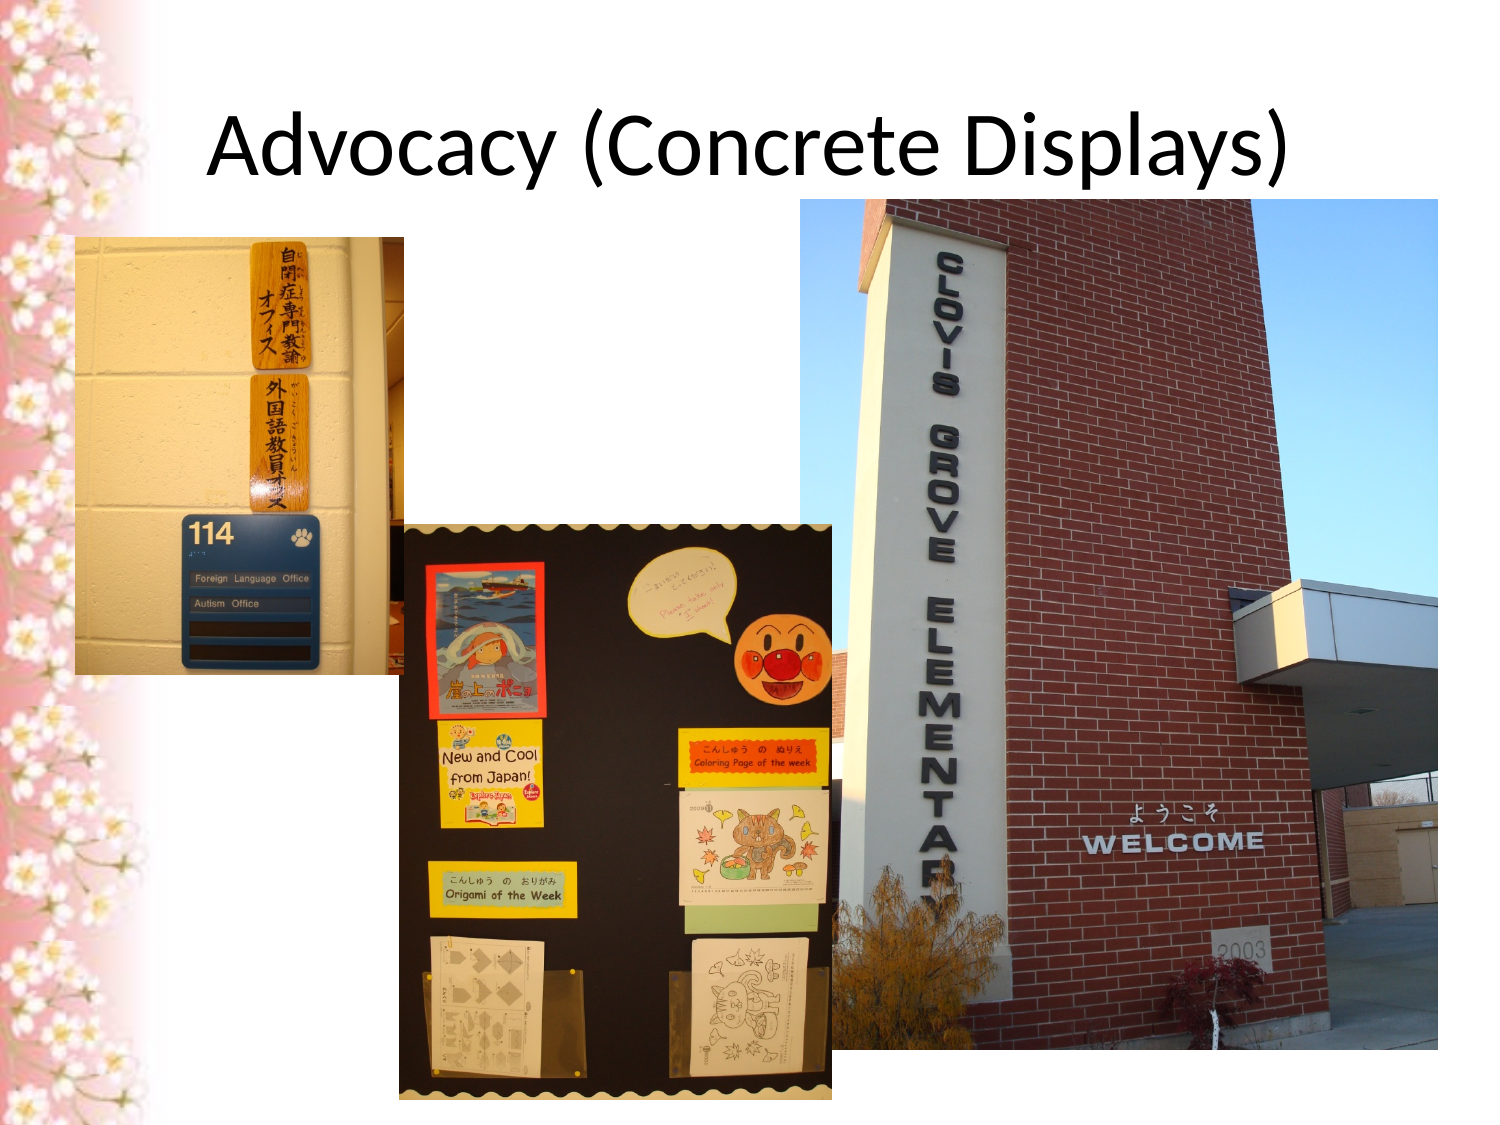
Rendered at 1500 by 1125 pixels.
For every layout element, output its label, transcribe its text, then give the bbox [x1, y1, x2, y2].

picture [0, 0, 1500, 1125]
title Advocacy (Concrete Displays) [75, 45, 1425, 233]
